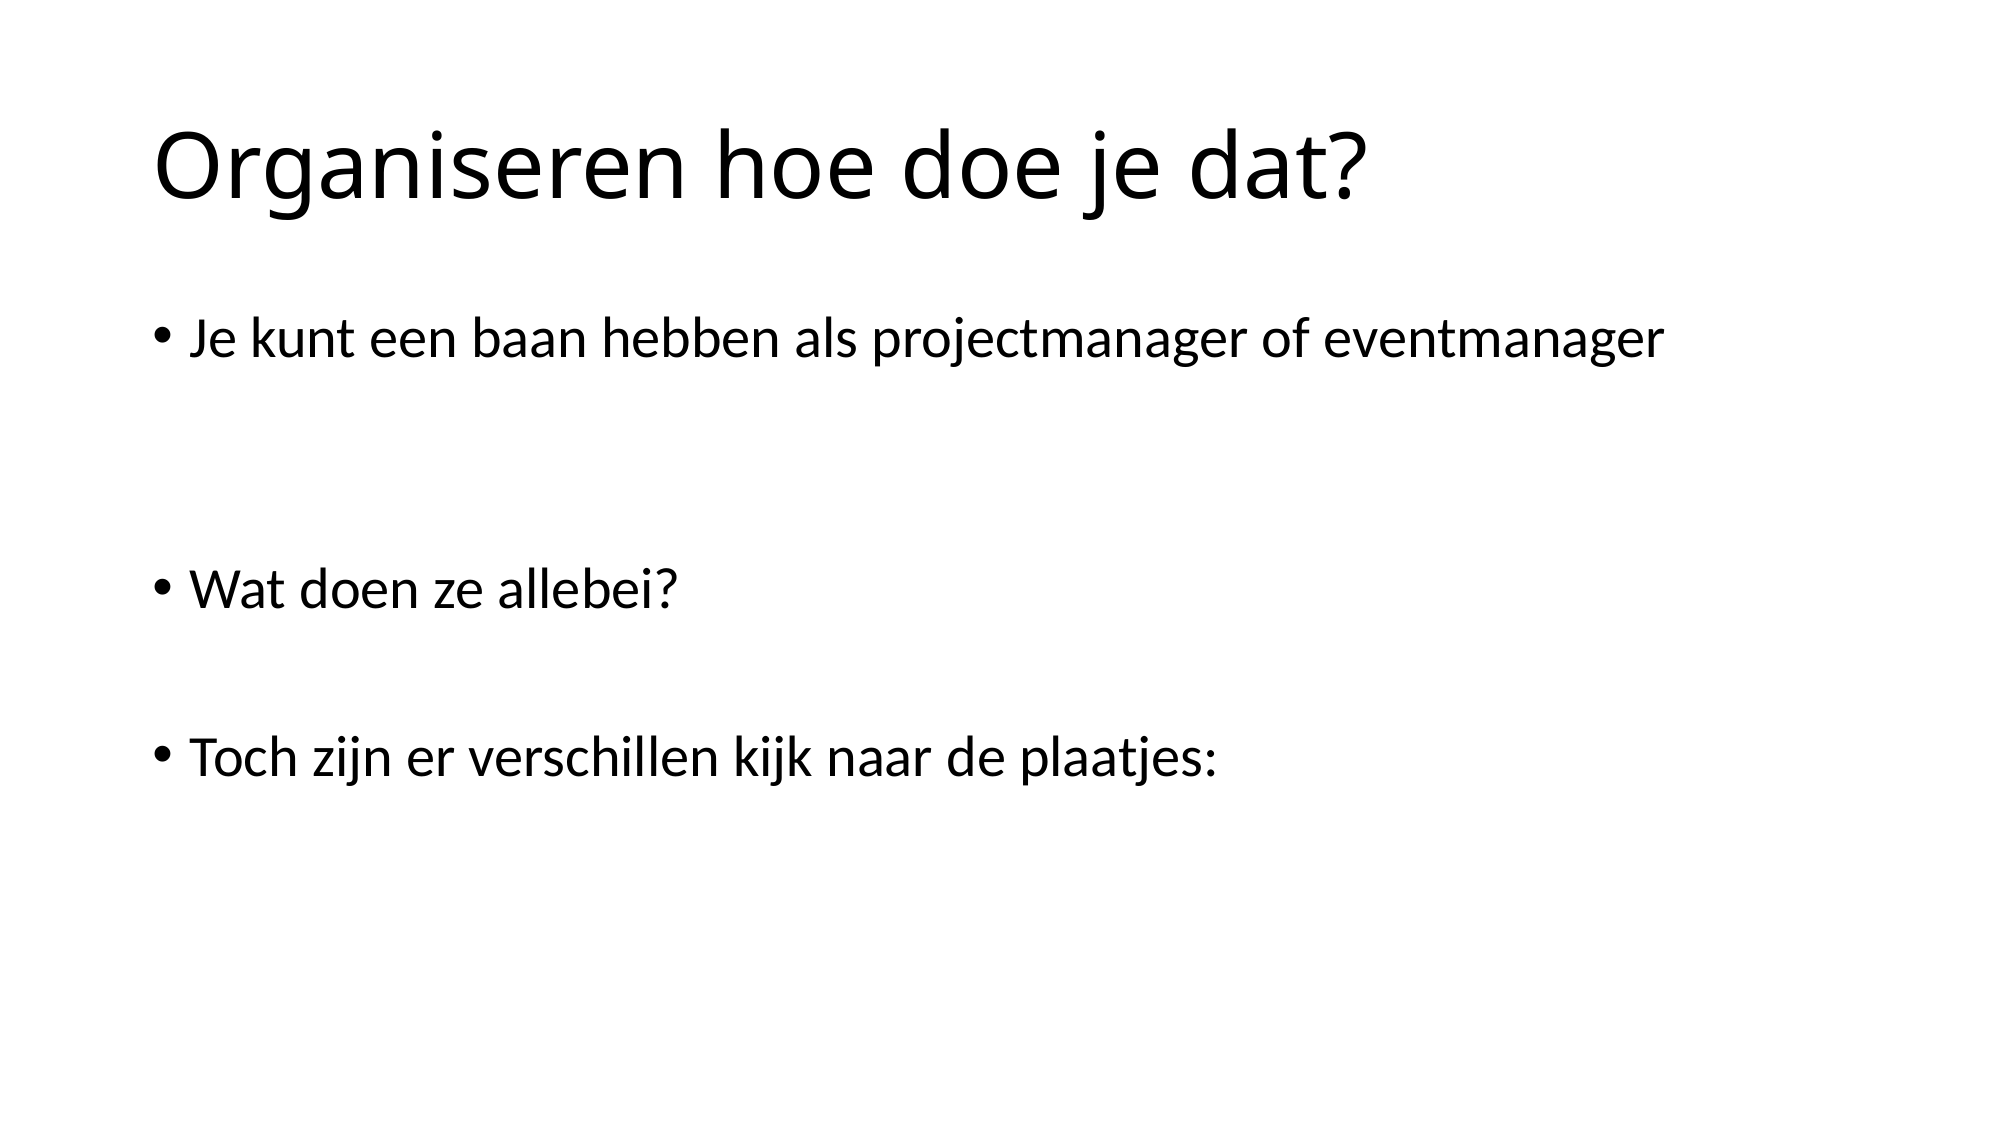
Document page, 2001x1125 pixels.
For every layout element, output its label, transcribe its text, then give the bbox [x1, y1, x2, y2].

list Je kunt een baan hebben als projectmanager of eventmanager Wat doen ze allebei? Toch zijn er verschillen kijk naar de plaatjes: [137, 299, 1863, 1014]
title Organiseren hoe doe je dat? [137, 59, 1863, 278]
